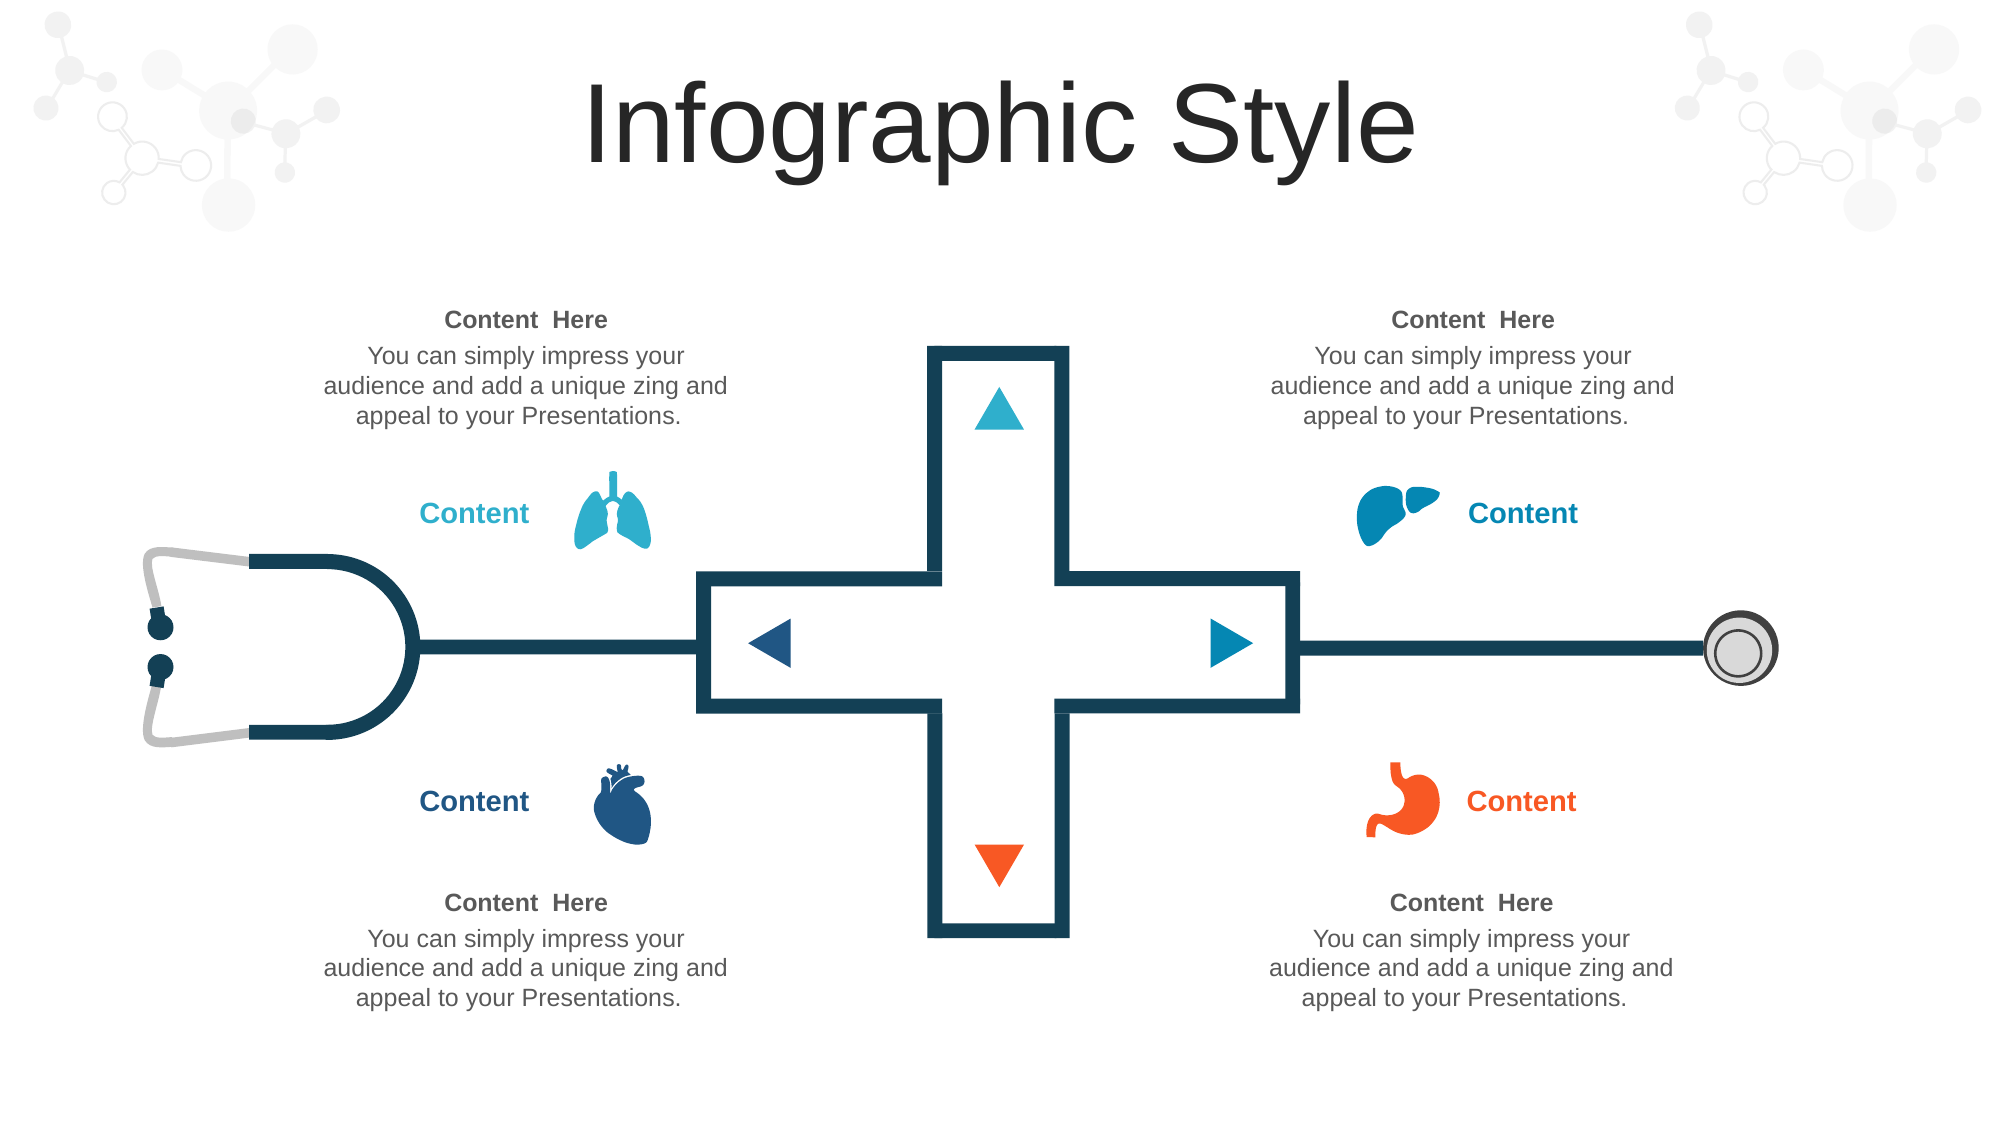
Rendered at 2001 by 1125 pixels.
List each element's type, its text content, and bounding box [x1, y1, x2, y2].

text_box [406, 638, 695, 655]
list Infographic Style [50, 67, 1950, 186]
text_box [1053, 697, 1301, 714]
text_box [972, 384, 1026, 431]
text_box [695, 570, 943, 587]
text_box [1255, 296, 1691, 439]
text_box [972, 843, 1026, 890]
text_box [746, 616, 792, 670]
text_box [308, 878, 744, 1021]
text_box Content [392, 486, 557, 537]
text_box [695, 587, 712, 698]
text_box Content [1441, 486, 1605, 537]
text_box [1054, 712, 1071, 939]
text_box Content [1439, 774, 1604, 825]
text_box [1209, 616, 1256, 670]
text_box [1405, 486, 1440, 514]
text_box [267, 724, 329, 741]
text_box [324, 553, 422, 741]
text_box [267, 553, 329, 570]
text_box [142, 546, 267, 748]
text_box [943, 922, 1054, 939]
text_box [574, 471, 651, 550]
text_box [1301, 640, 1703, 657]
text_box [926, 345, 943, 570]
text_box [1254, 878, 1690, 1021]
text_box [1053, 345, 1070, 570]
text_box Content [392, 774, 557, 825]
text_box [926, 715, 943, 939]
text_box [1356, 485, 1406, 547]
text_box [593, 764, 651, 845]
text_box [1053, 570, 1301, 587]
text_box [308, 296, 744, 439]
text_box [1366, 762, 1440, 838]
text_box [1284, 587, 1301, 697]
text_box [943, 345, 1053, 362]
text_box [143, 657, 177, 684]
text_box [1703, 610, 1779, 686]
text_box [695, 698, 943, 715]
